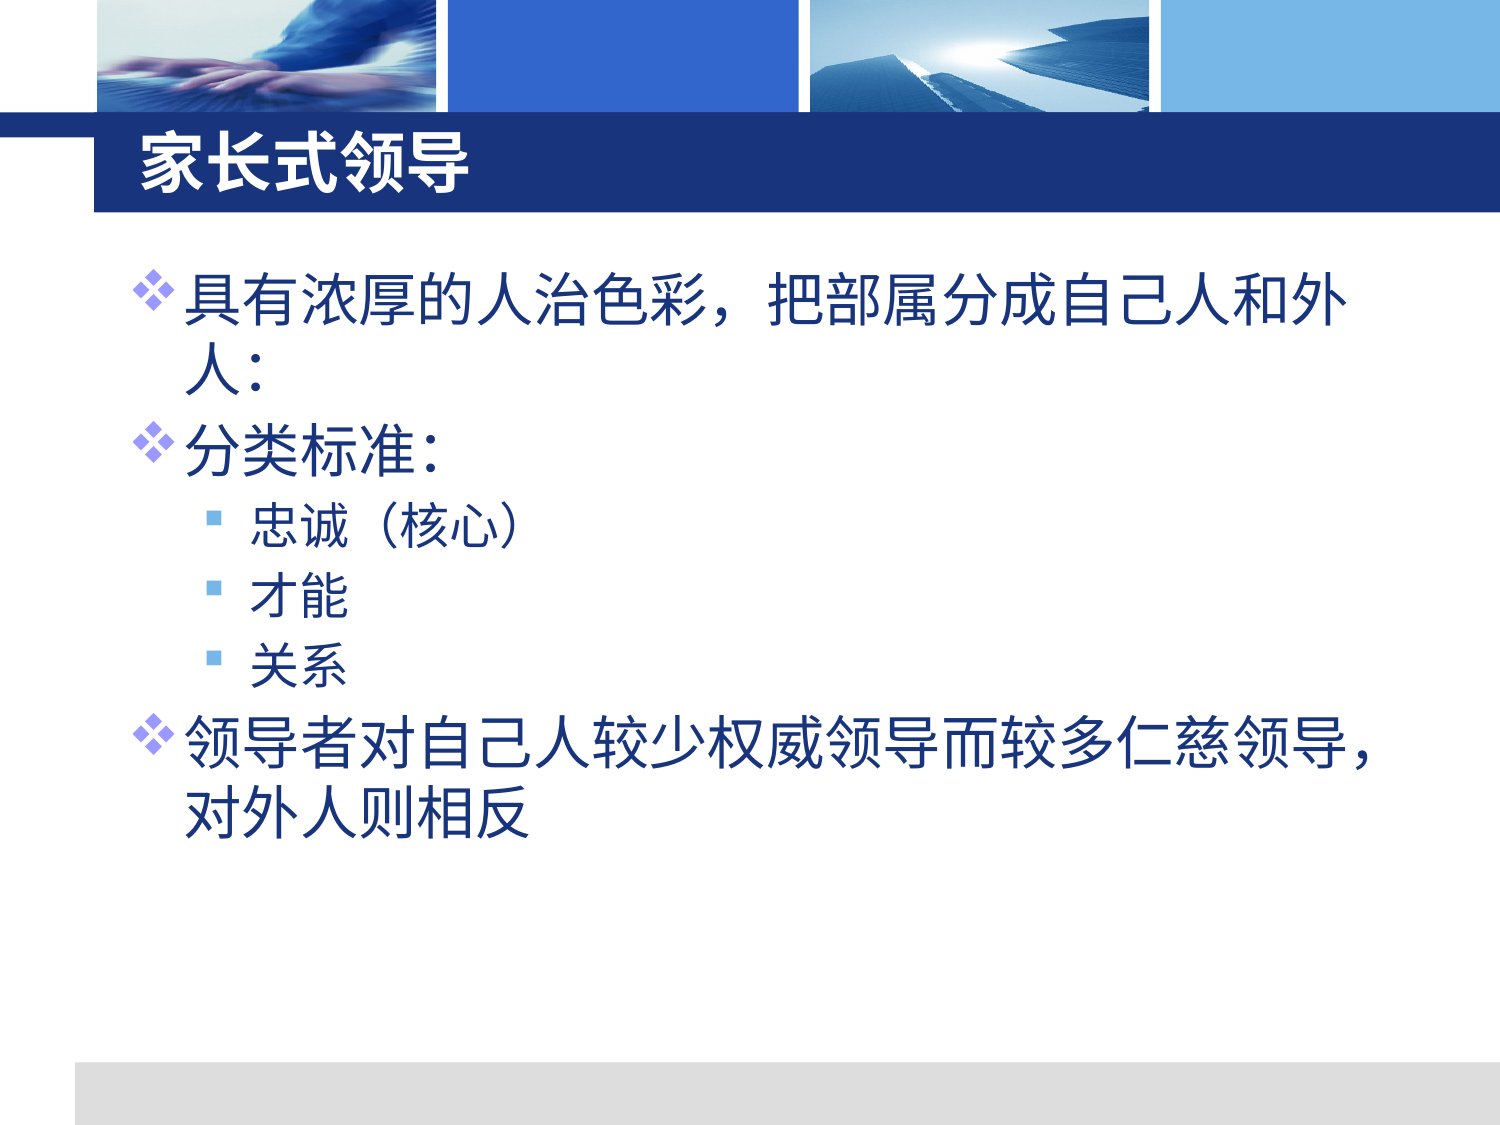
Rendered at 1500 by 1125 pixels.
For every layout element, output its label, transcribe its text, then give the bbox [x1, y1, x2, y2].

picture [97, 0, 437, 112]
title 家长式领导 [123, 113, 1105, 209]
picture [810, 0, 1150, 112]
list 具有浓厚的人治色彩，把部属分成自己人和外人： 分类标准： 忠诚（核心） 才能 关系 领导者对自己人较少权威领导而较多仁慈领导，对外人则相反 [112, 255, 1388, 931]
